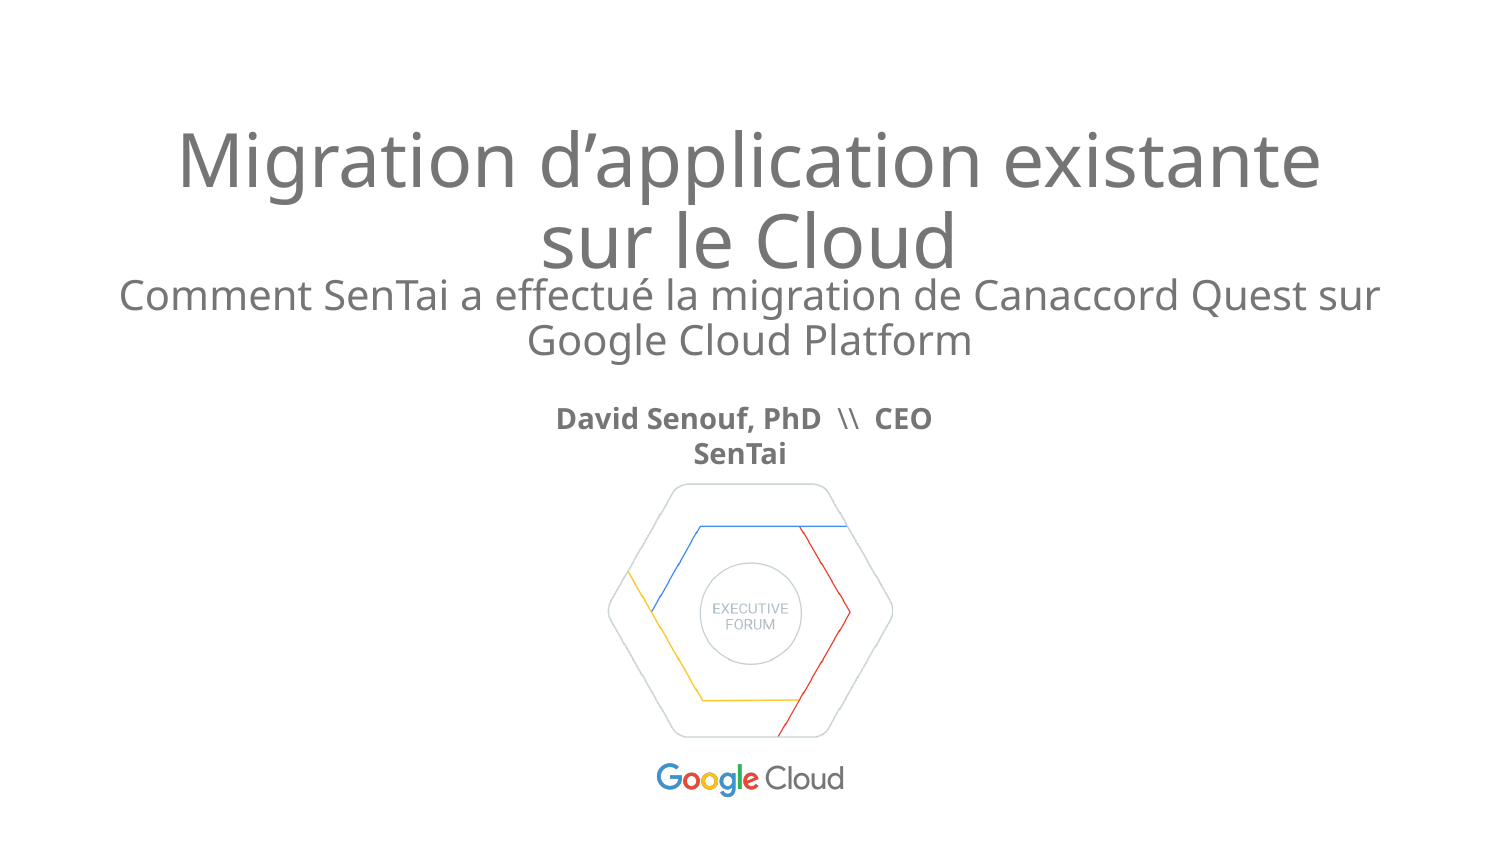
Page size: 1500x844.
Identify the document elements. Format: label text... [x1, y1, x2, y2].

picture [641, 749, 859, 813]
text_box Comment SenTai a effectué la migration de Canaccord Quest sur Google Cloud Platform [74, 259, 1425, 403]
text_box Migration d’application existante sur le Cloud [74, 82, 1425, 259]
picture [607, 482, 893, 738]
text_box David Senouf, PhD \\ CEO SenTai [490, 385, 998, 458]
